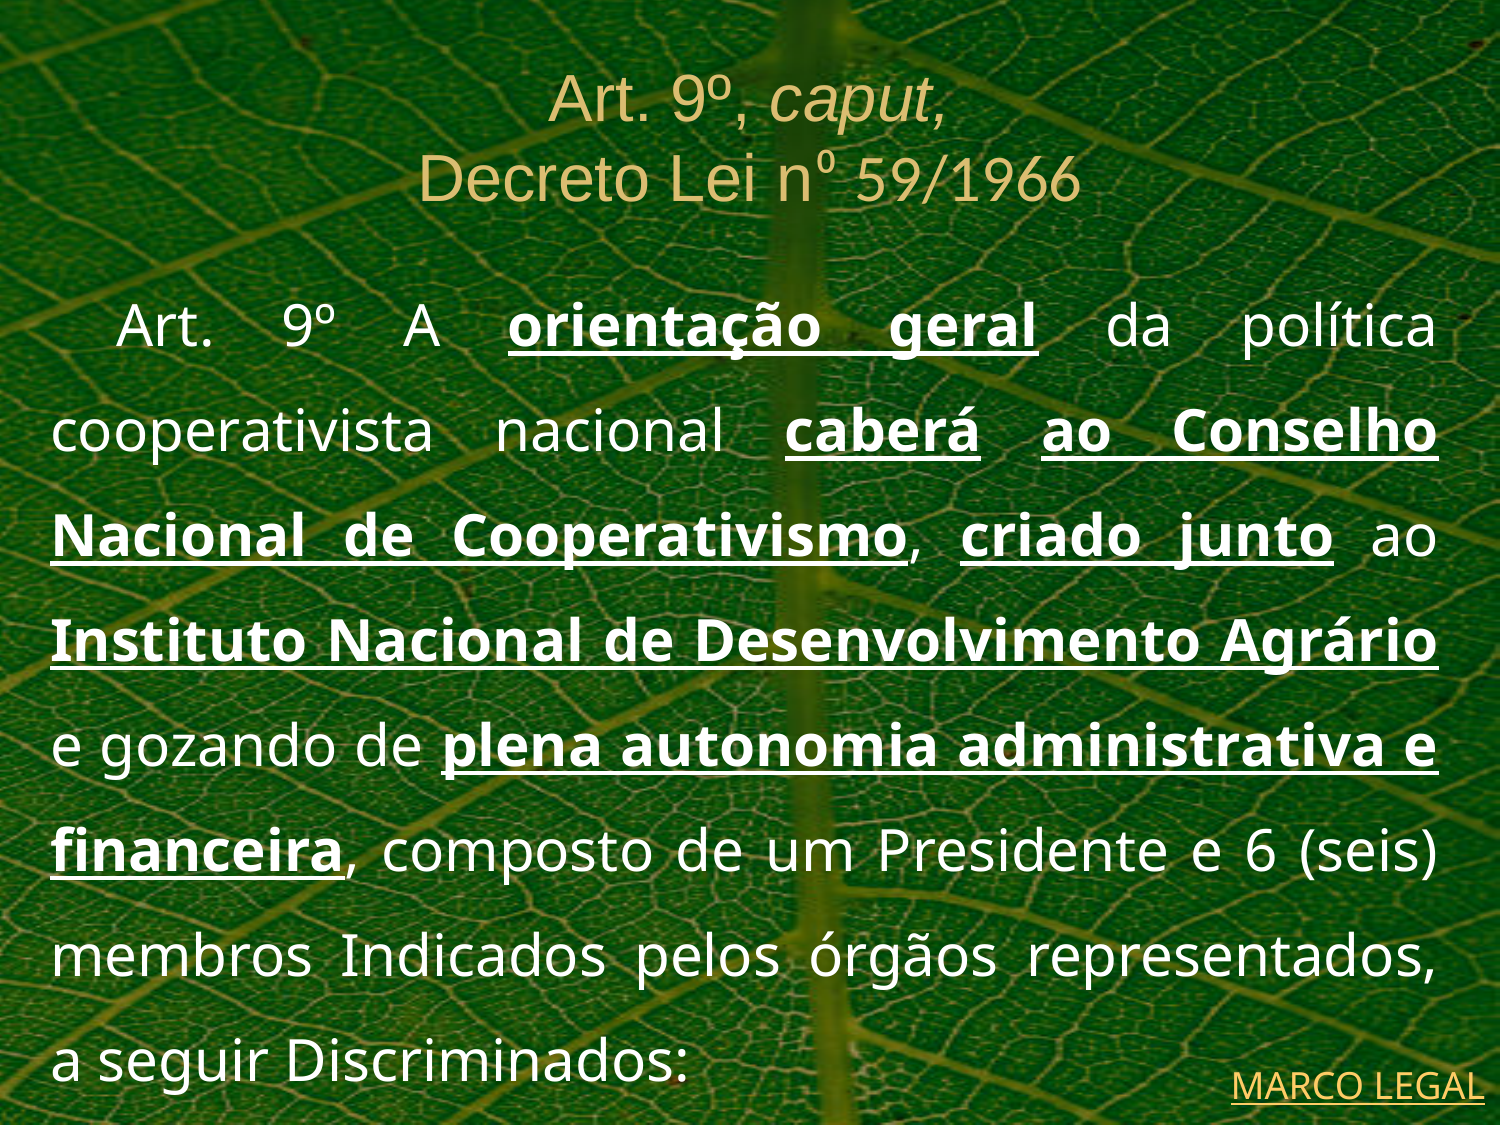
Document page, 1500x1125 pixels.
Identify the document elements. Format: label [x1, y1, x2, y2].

list [0, 0, 1500, 1125]
